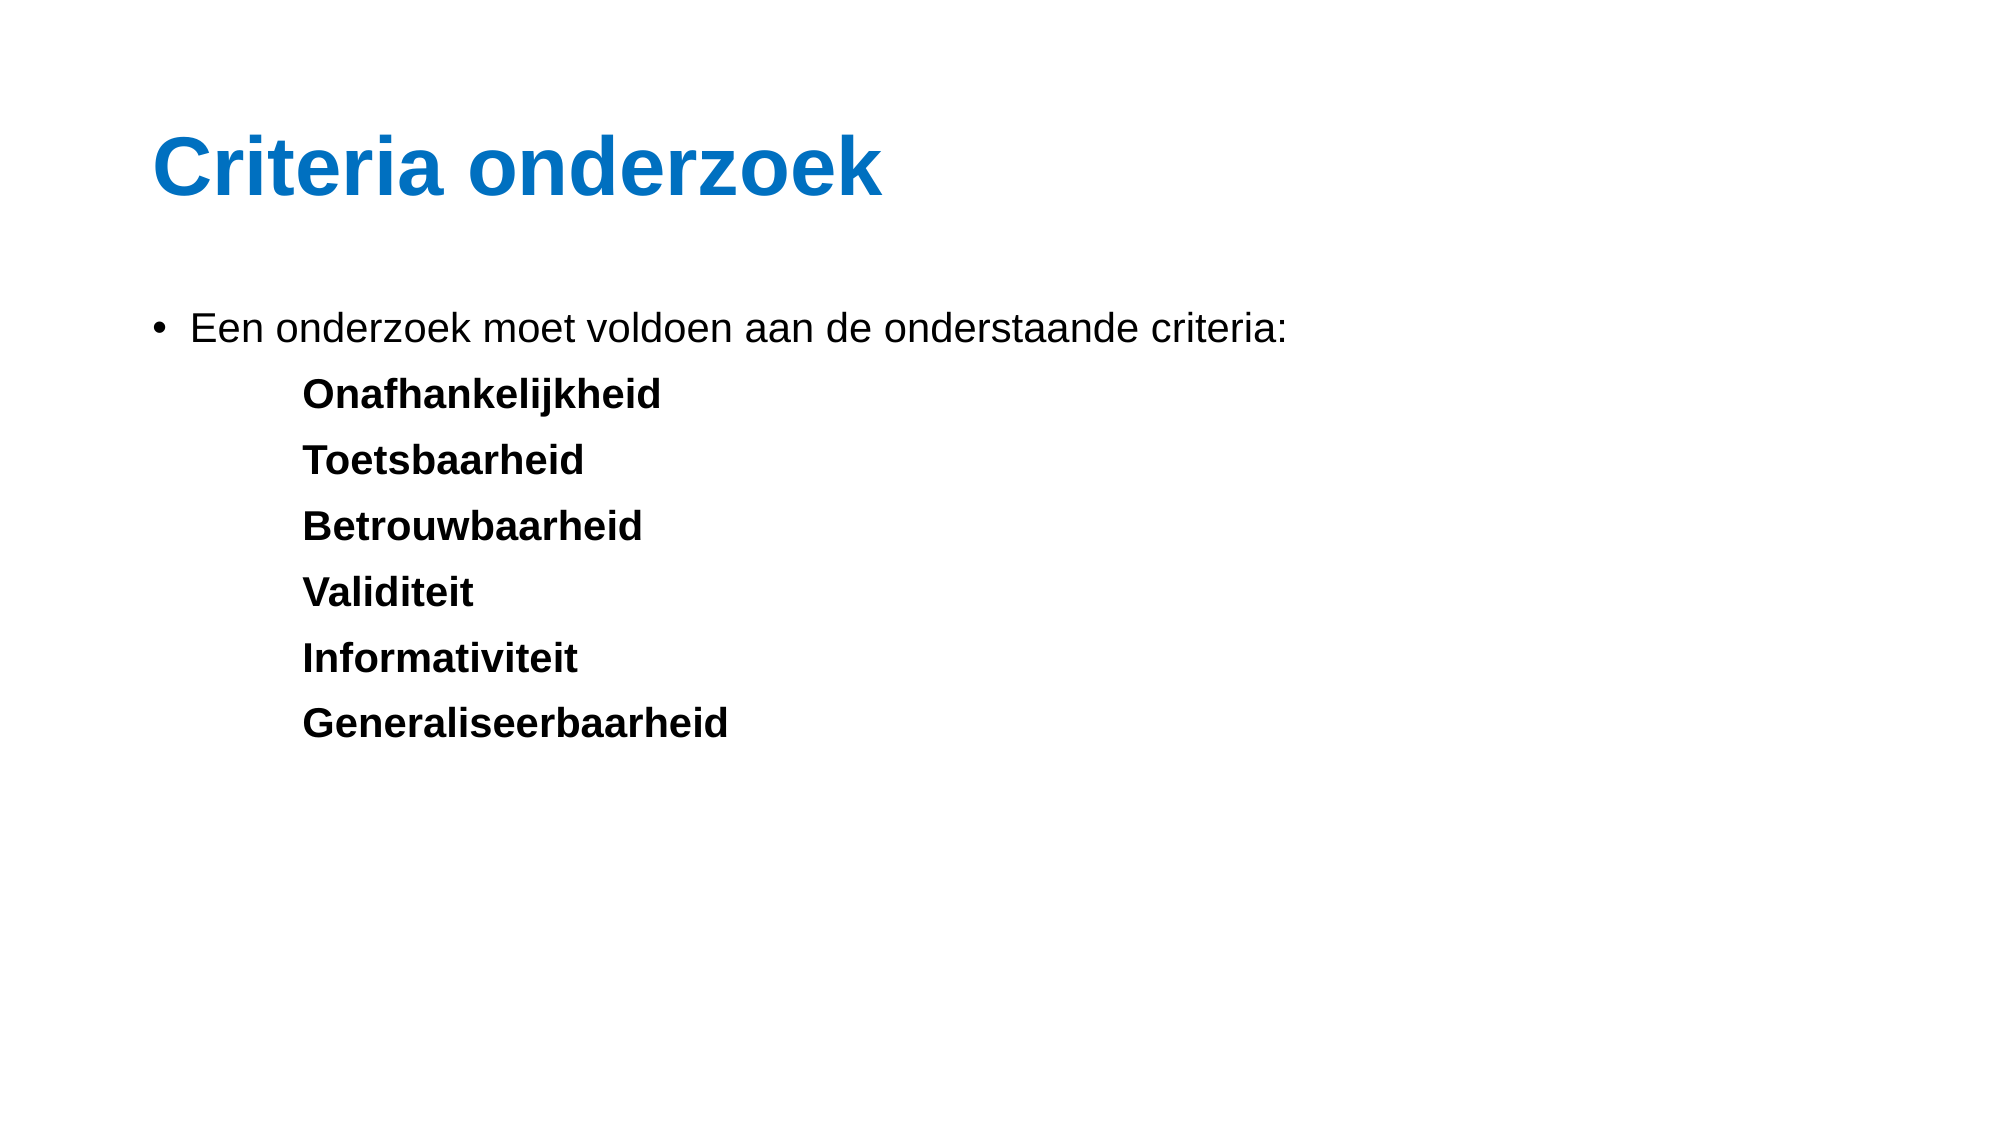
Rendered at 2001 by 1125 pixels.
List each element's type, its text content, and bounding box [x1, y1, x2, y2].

title Criteria onderzoek [137, 59, 1863, 278]
list Een onderzoek moet voldoen aan de onderstaande criteria: Onafhankelijkheid Toetsbaarheid Betrouwbaarheid Validiteit Informativiteit Generaliseerbaarheid [137, 299, 1863, 1014]
